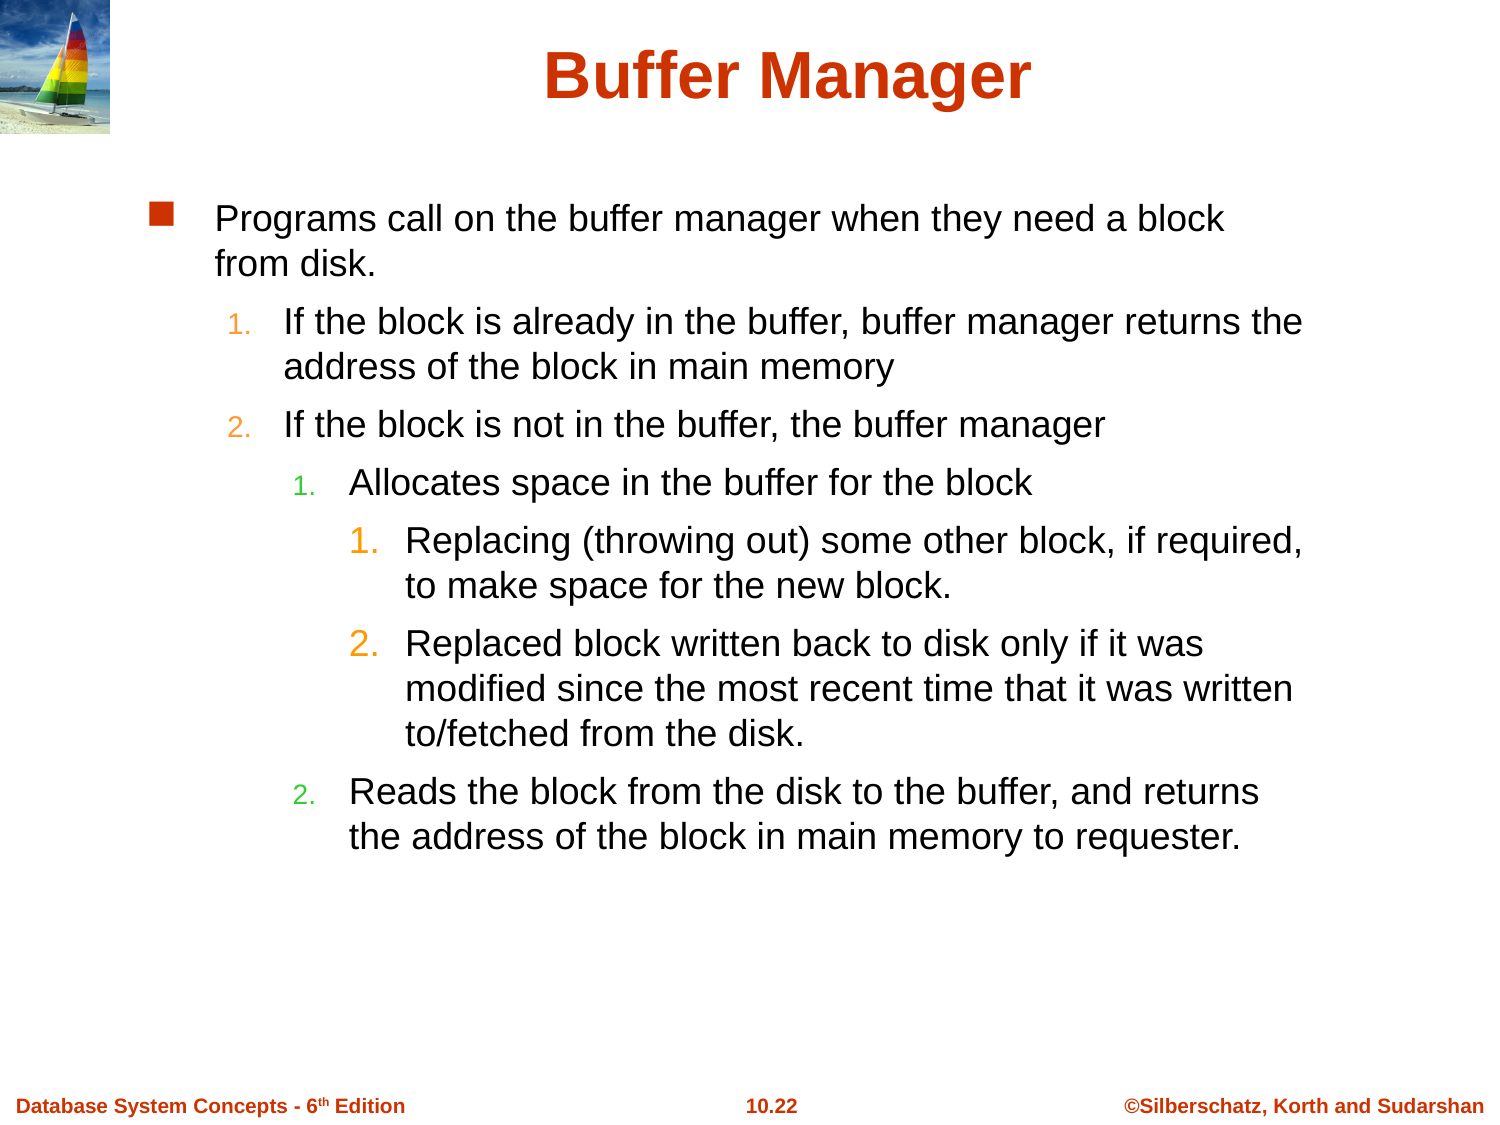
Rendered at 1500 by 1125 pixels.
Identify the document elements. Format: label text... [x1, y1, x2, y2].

picture [0, 0, 110, 134]
list Programs call on the buffer manager when they need a block from disk. If the block is already in the buffer, buffer manager returns the address of the block in main memory If the block is not in the buffer, the buffer manager Allocates space in the buffer for the block Replacing (throwing out) some other block, if required, to make space for the new block. Replaced block written back to disk only if it was modified since the most recent time that it was written to/fetched from the disk. Reads the block from the disk to the buffer, and returns the address of the block in main memory to requester. [137, 185, 1323, 1011]
title Buffer Manager [125, 18, 1452, 120]
